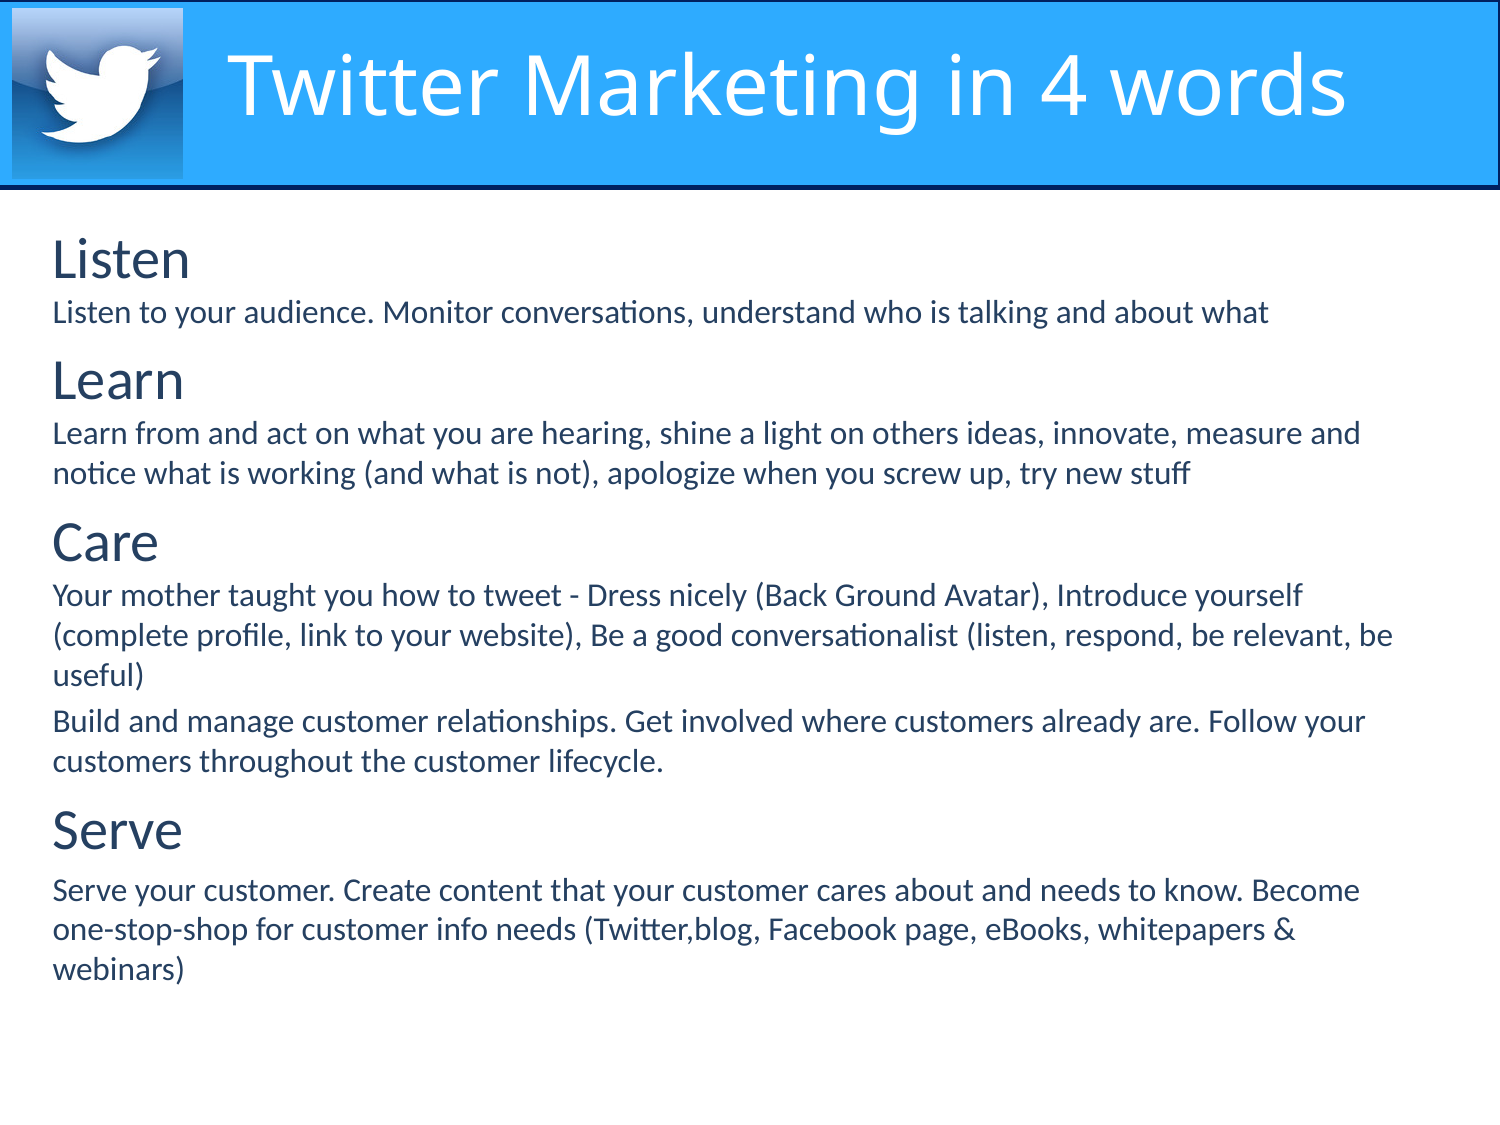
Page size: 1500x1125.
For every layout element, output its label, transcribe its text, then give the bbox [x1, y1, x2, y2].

text_box [0, 0, 1500, 190]
text_box Listen Listen to your audience. Monitor conversations, understand who is talking and about what Learn Learn from and act on what you are hearing, shine a light on others ideas, innovate, measure and notice what is working (and what is not), apologize when you screw up, try new stuff Care Your mother taught you how to tweet - Dress nicely (Back Ground Avatar), Introduce yourself (complete profile, link to your website), Be a good conversationalist (listen, respond, be relevant, be useful) Build and manage customer relationships. Get involved where customers already are. Follow your customers throughout the customer lifecycle. Serve Serve your customer. Create content that your customer cares about and needs to know. Become one-stop-shop for customer info needs (Twitter,blog, Facebook page, eBooks, whitepapers & webinars) [37, 212, 1425, 1025]
text_box Twitter Marketing in 4 words [212, 24, 1475, 140]
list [12, 8, 183, 179]
